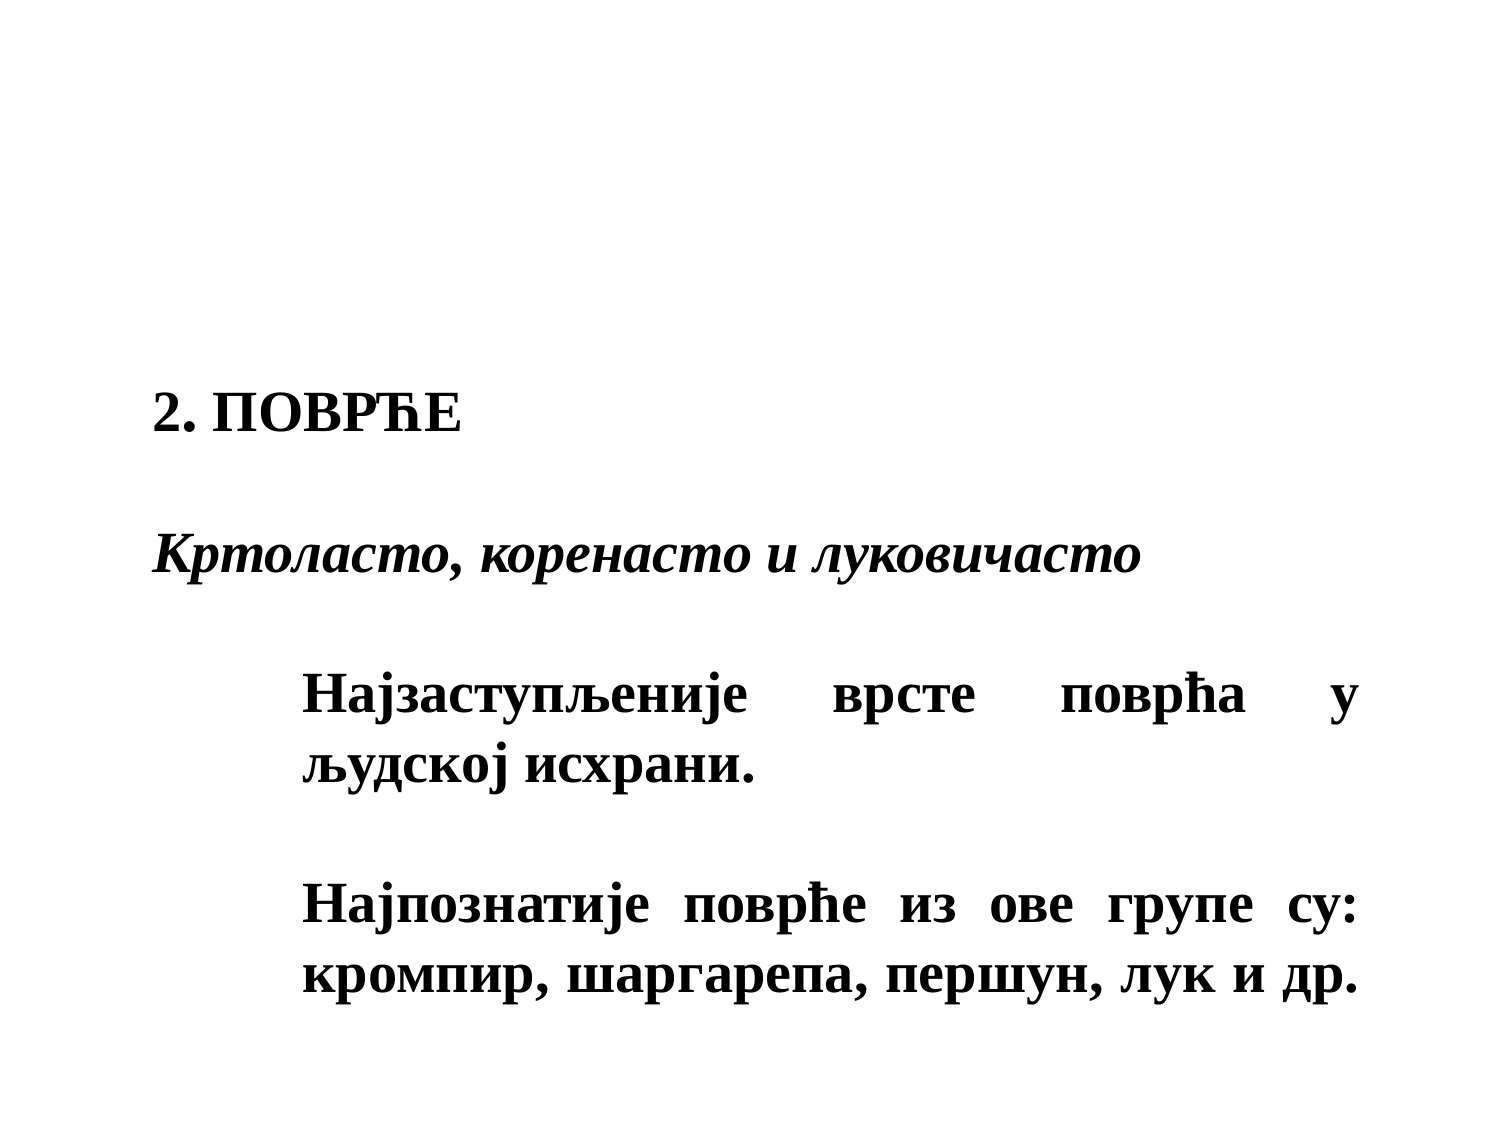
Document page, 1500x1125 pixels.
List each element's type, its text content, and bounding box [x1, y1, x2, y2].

text_box 2. ПОВРЋЕ Кртоласто, коренасто и луковичасто Најзаступљеније врсте поврћа у људској исхрани. Најпознатије поврће из ове групе су: кромпир, шаргарепа, першун, лук и др. [137, 356, 1375, 1012]
